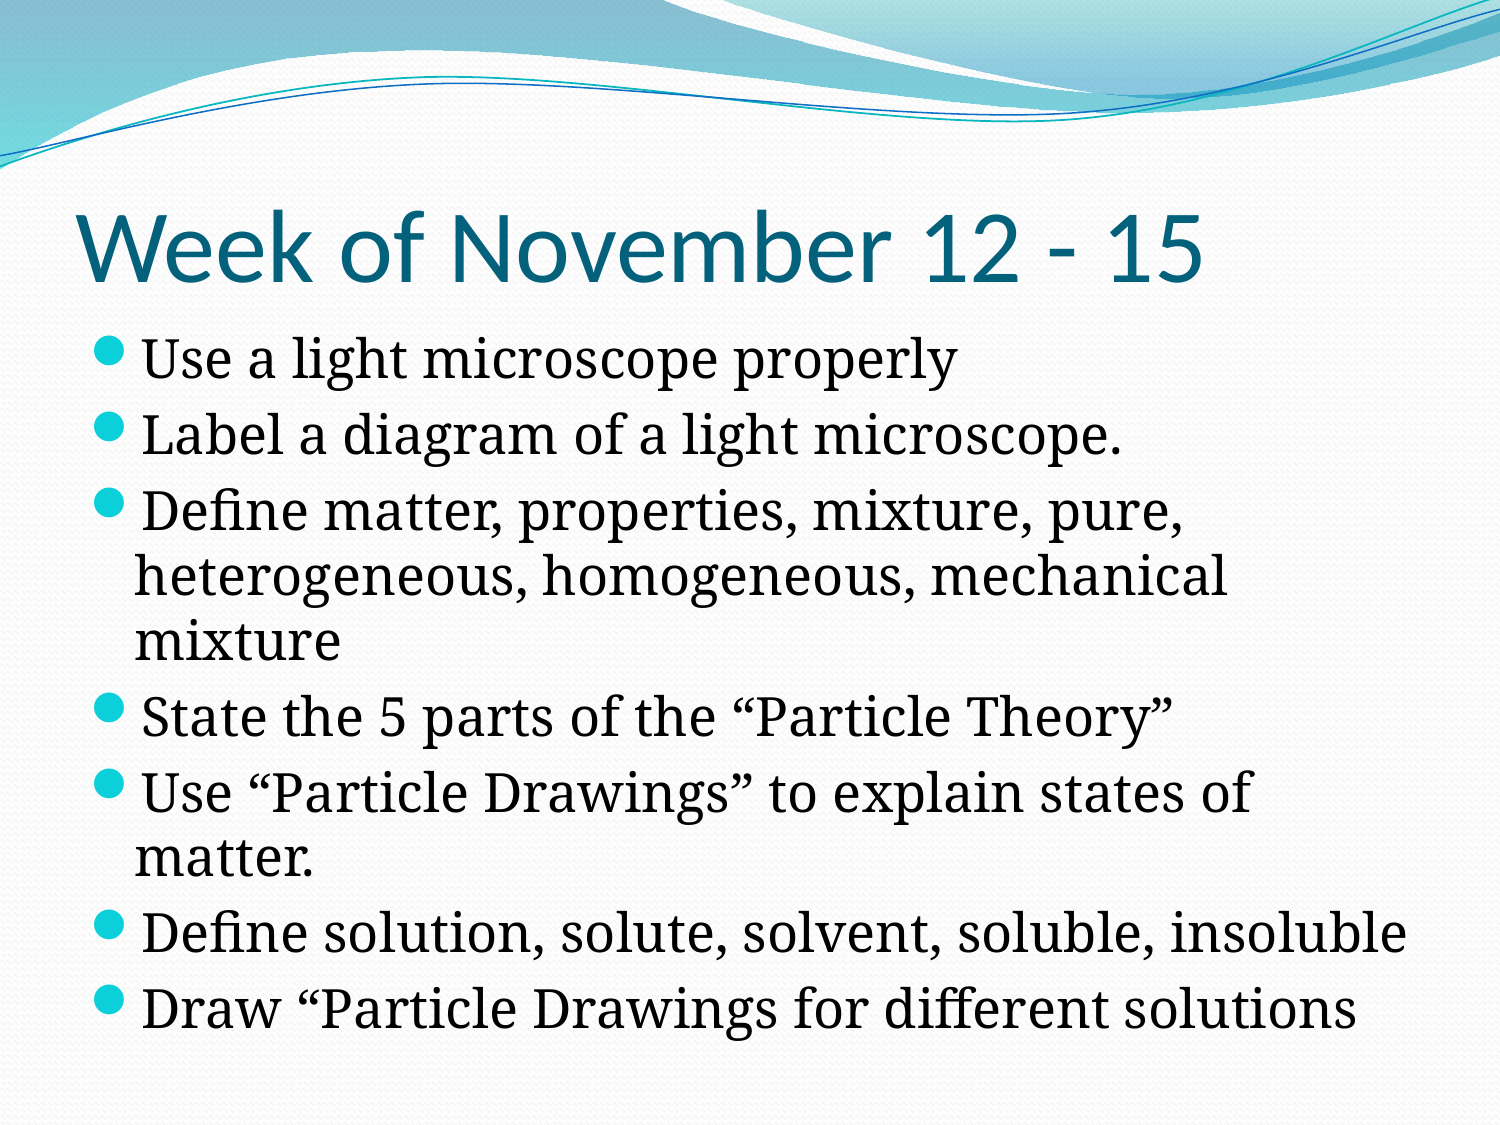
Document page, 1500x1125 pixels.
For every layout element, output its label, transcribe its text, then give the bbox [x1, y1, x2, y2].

title Week of November 12 - 15 [75, 115, 1425, 303]
list Use a light microscope properly Label a diagram of a light microscope. Define matter, properties, mixture, pure, heterogeneous, homogeneous, mechanical mixture State the 5 parts of the “Particle Theory” Use “Particle Drawings” to explain states of matter. Define solution, solute, solvent, soluble, insoluble Draw “Particle Drawings for different solutions [75, 317, 1425, 1038]
